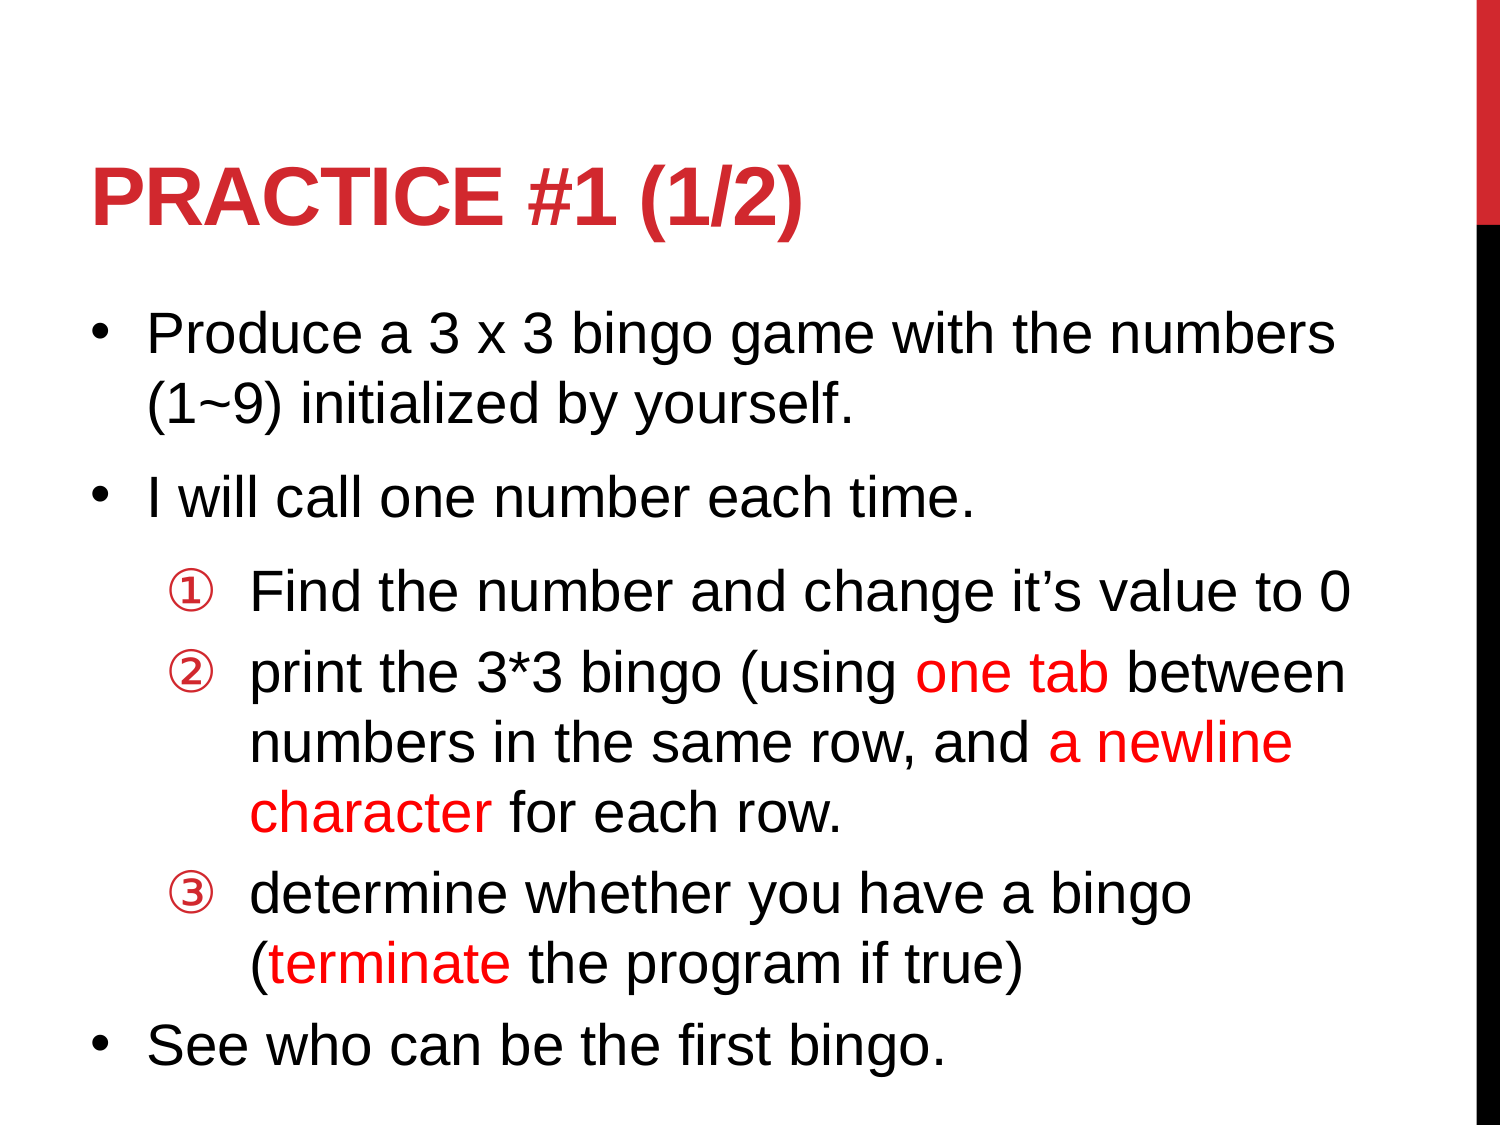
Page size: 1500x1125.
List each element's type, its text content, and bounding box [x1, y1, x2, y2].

title Practice #1 (1/2) [75, 25, 1025, 250]
list Produce a 3 x 3 bingo game with the numbers (1~9) initialized by yourself. I will call one number each time. Find the number and change it’s value to 0 print the 3*3 bingo (using one tab between numbers in the same row, and a newline character for each row. determine whether you have a bingo (terminate the program if true) See who can be the first bingo. [75, 287, 1443, 1103]
